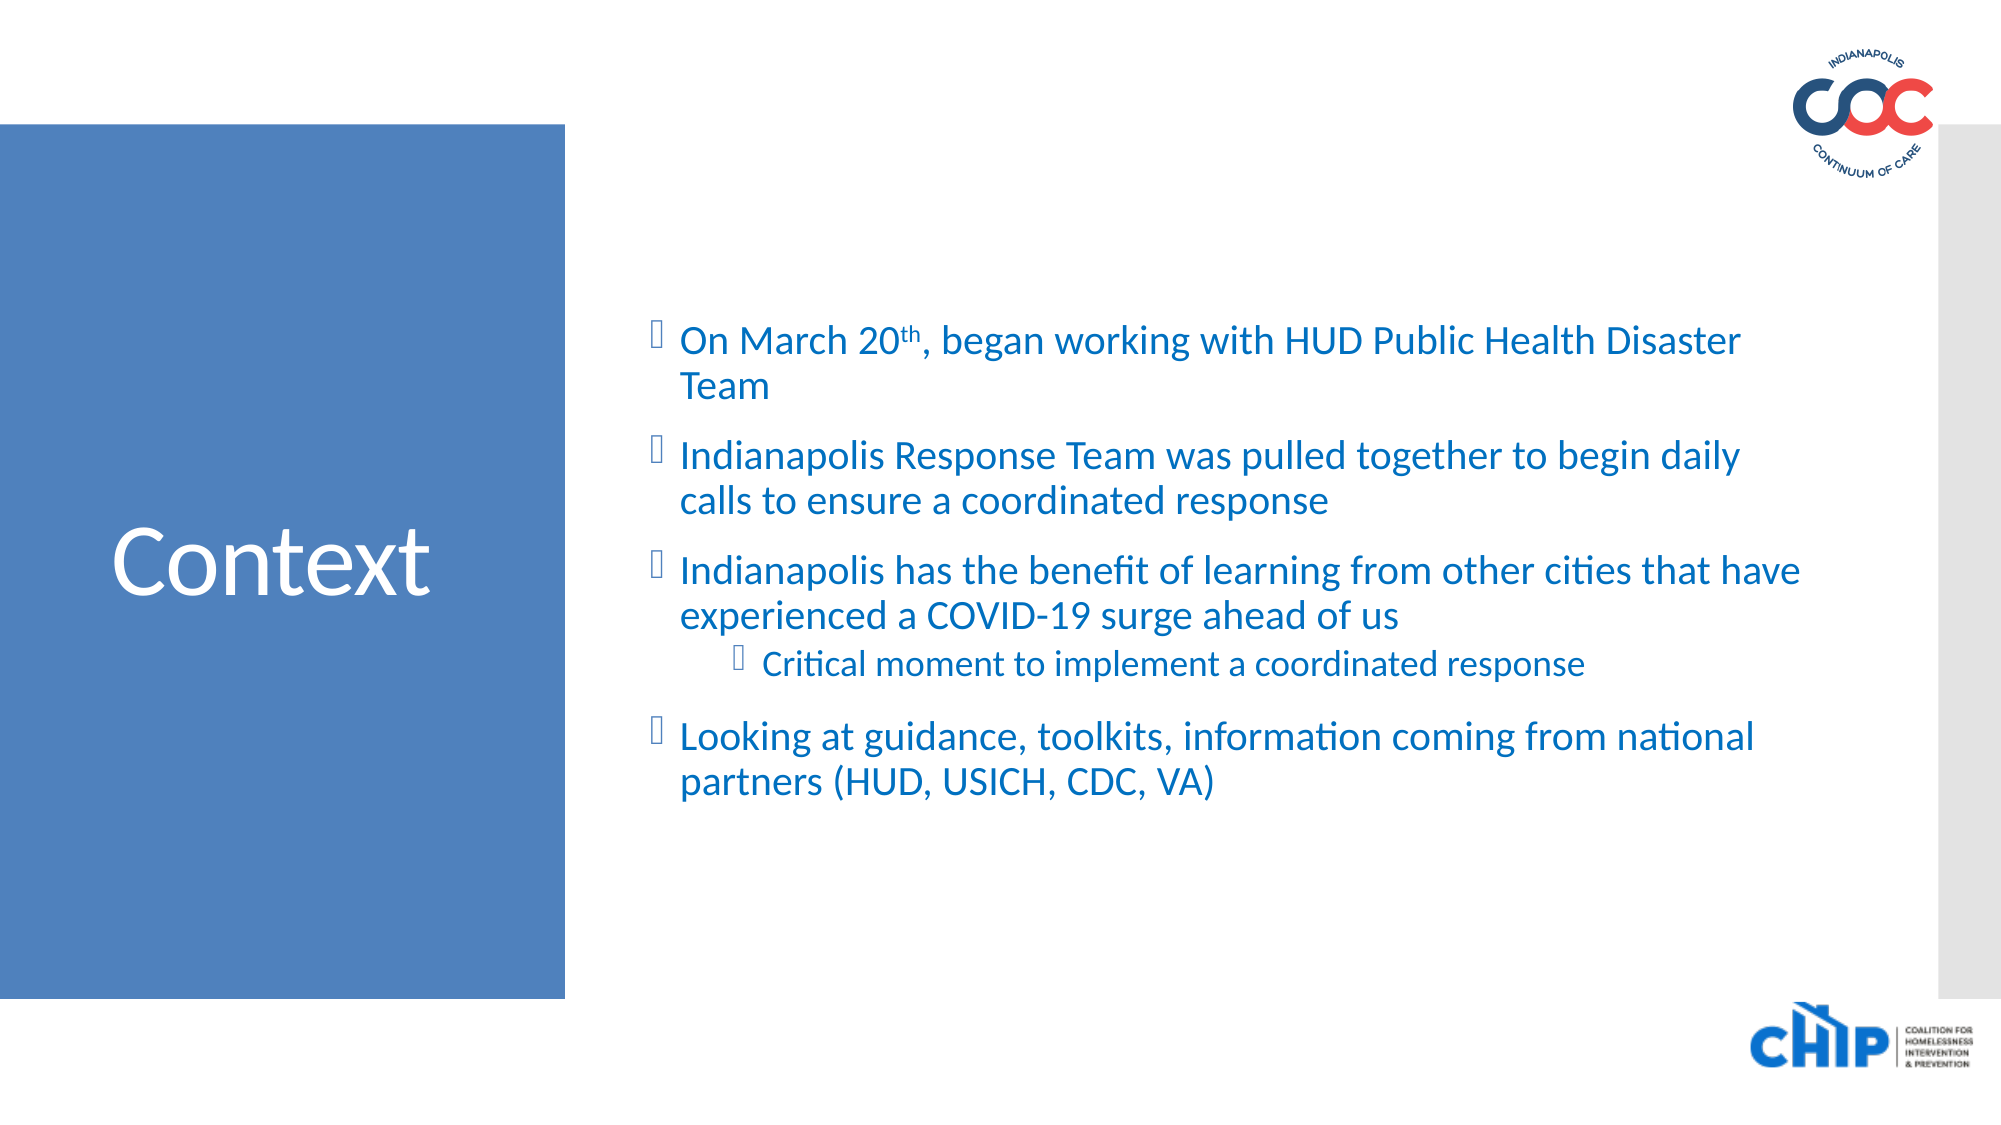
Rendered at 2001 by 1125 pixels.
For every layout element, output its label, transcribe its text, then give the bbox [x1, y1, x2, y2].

list On March 20th, began working with HUD Public Health Disaster Team Indianapolis Response Team was pulled together to begin daily calls to ensure a coordinated response Indianapolis has the benefit of learning from other cities that have experienced a COVID-19 surge ahead of us Critical moment to implement a coordinated response Looking at guidance, toolkits, information coming from national partners (HUD, USICH, CDC, VA) [634, 141, 1835, 982]
picture [1792, 44, 1933, 185]
picture [1749, 922, 1976, 1125]
title Context [41, 184, 525, 940]
